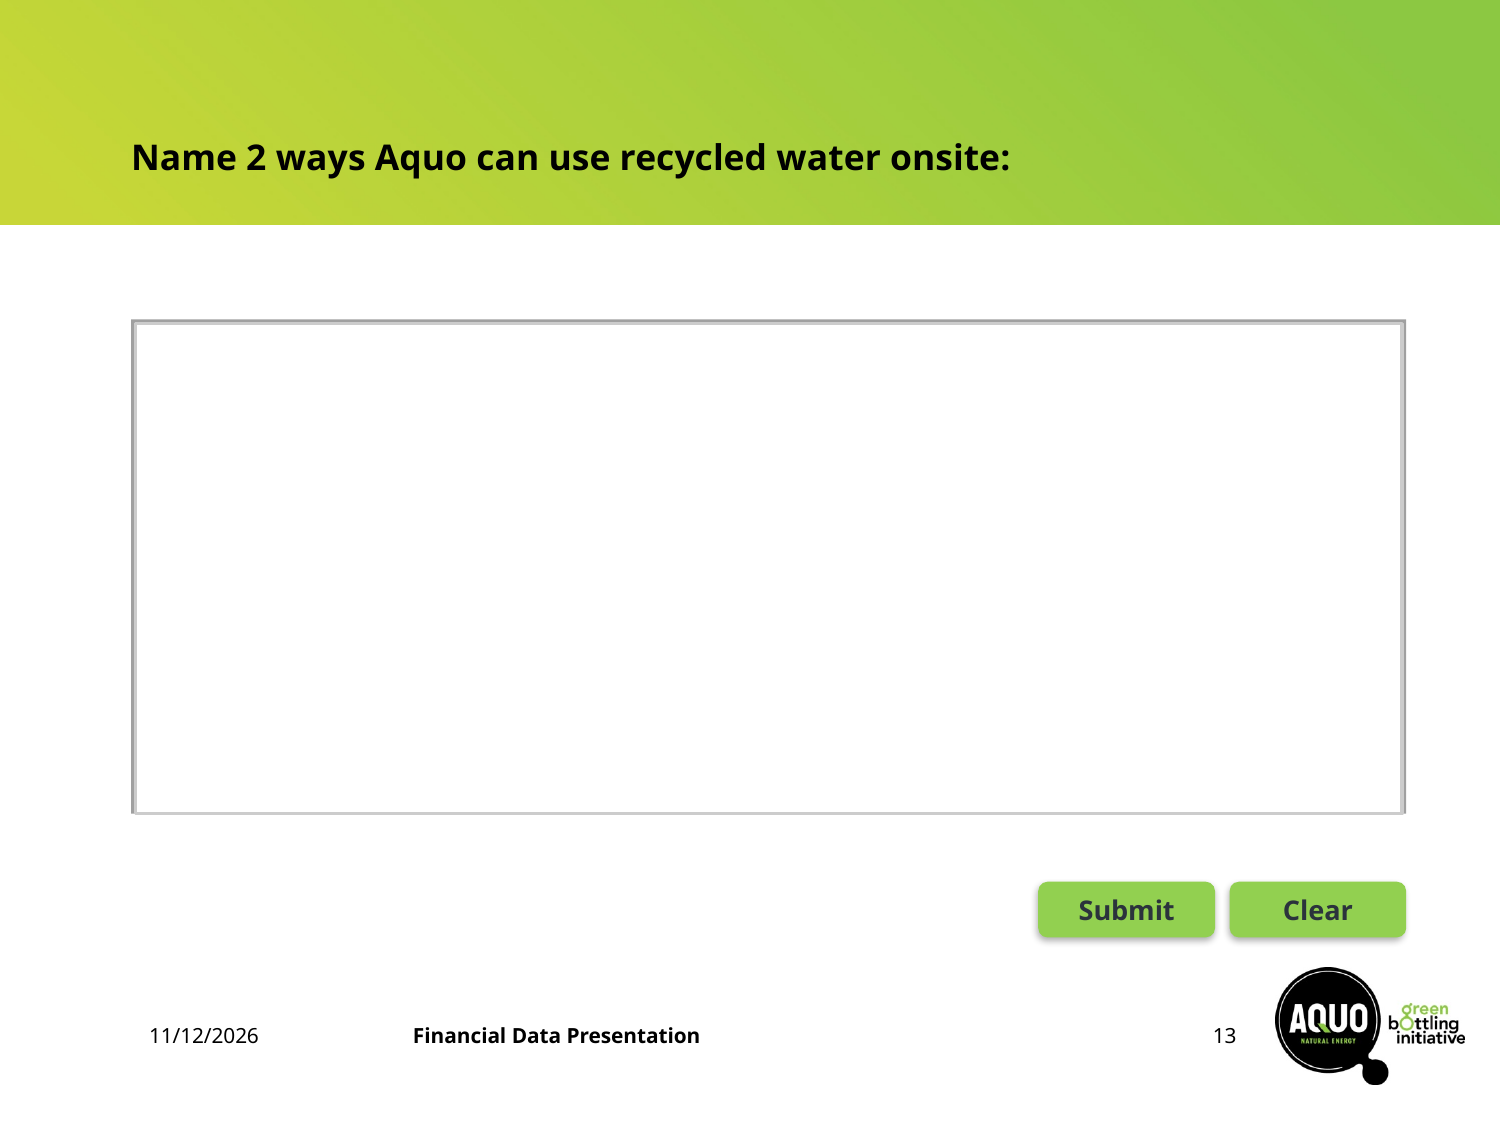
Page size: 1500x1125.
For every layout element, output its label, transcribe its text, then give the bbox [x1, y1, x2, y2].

picture [0, 0, 1500, 225]
picture [1275, 967, 1465, 1085]
footer Financial Data Presentation [397, 1014, 977, 1091]
slide_number 13 [1015, 1014, 1252, 1091]
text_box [130, 319, 1407, 814]
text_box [1229, 881, 1407, 938]
title Name 2 ways Aquo can use recycled water onsite: [130, 112, 1407, 201]
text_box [1037, 881, 1216, 938]
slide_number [133, 1014, 390, 1091]
